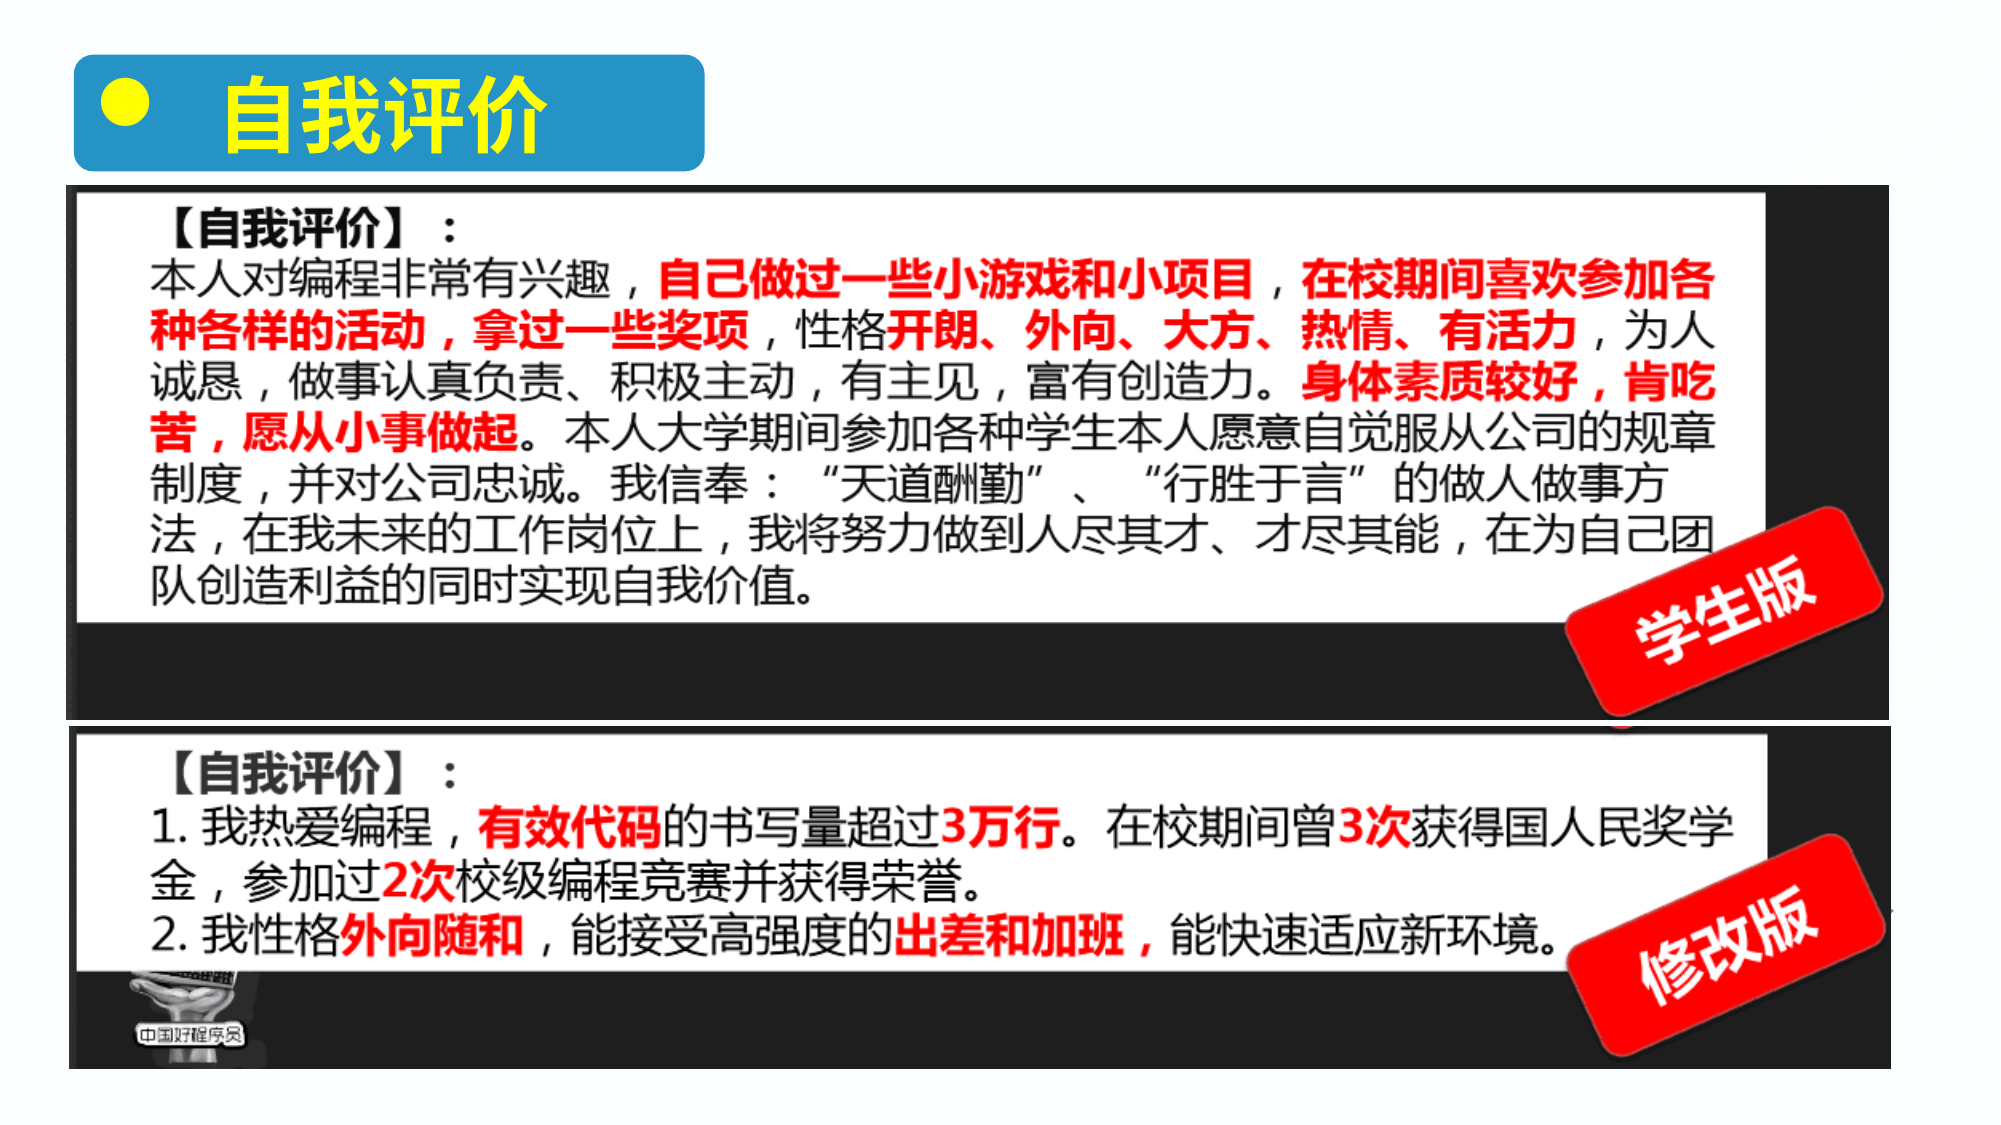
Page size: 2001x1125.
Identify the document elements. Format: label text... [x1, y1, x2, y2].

text_box 自我评价 [72, 53, 707, 173]
picture [66, 185, 1889, 720]
picture [68, 725, 1891, 1069]
